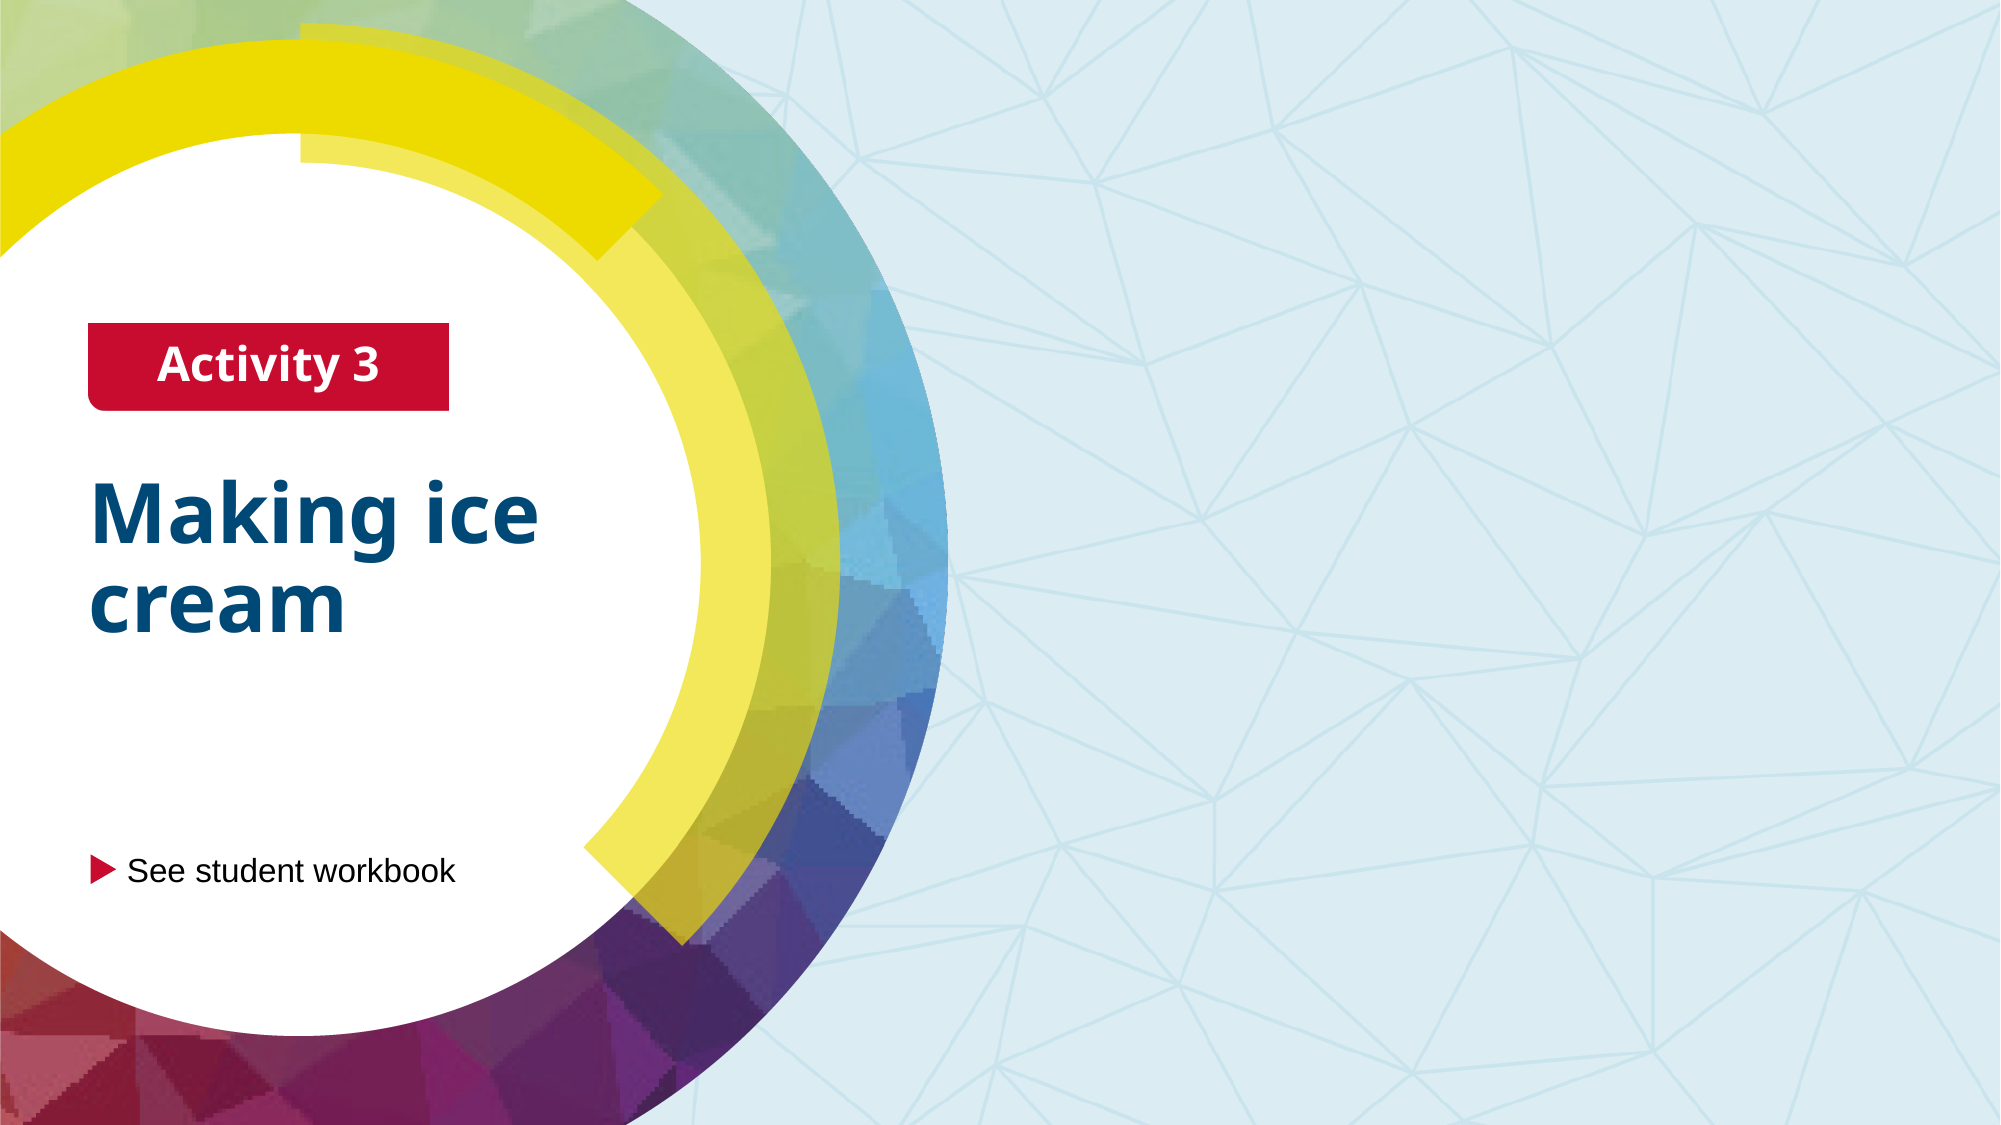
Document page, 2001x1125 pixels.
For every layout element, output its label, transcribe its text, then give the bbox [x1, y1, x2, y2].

list See student workbook [126, 802, 680, 890]
title Making ice cream [88, 471, 662, 853]
picture [0, 0, 2001, 1125]
list Activity 3 [88, 323, 449, 410]
